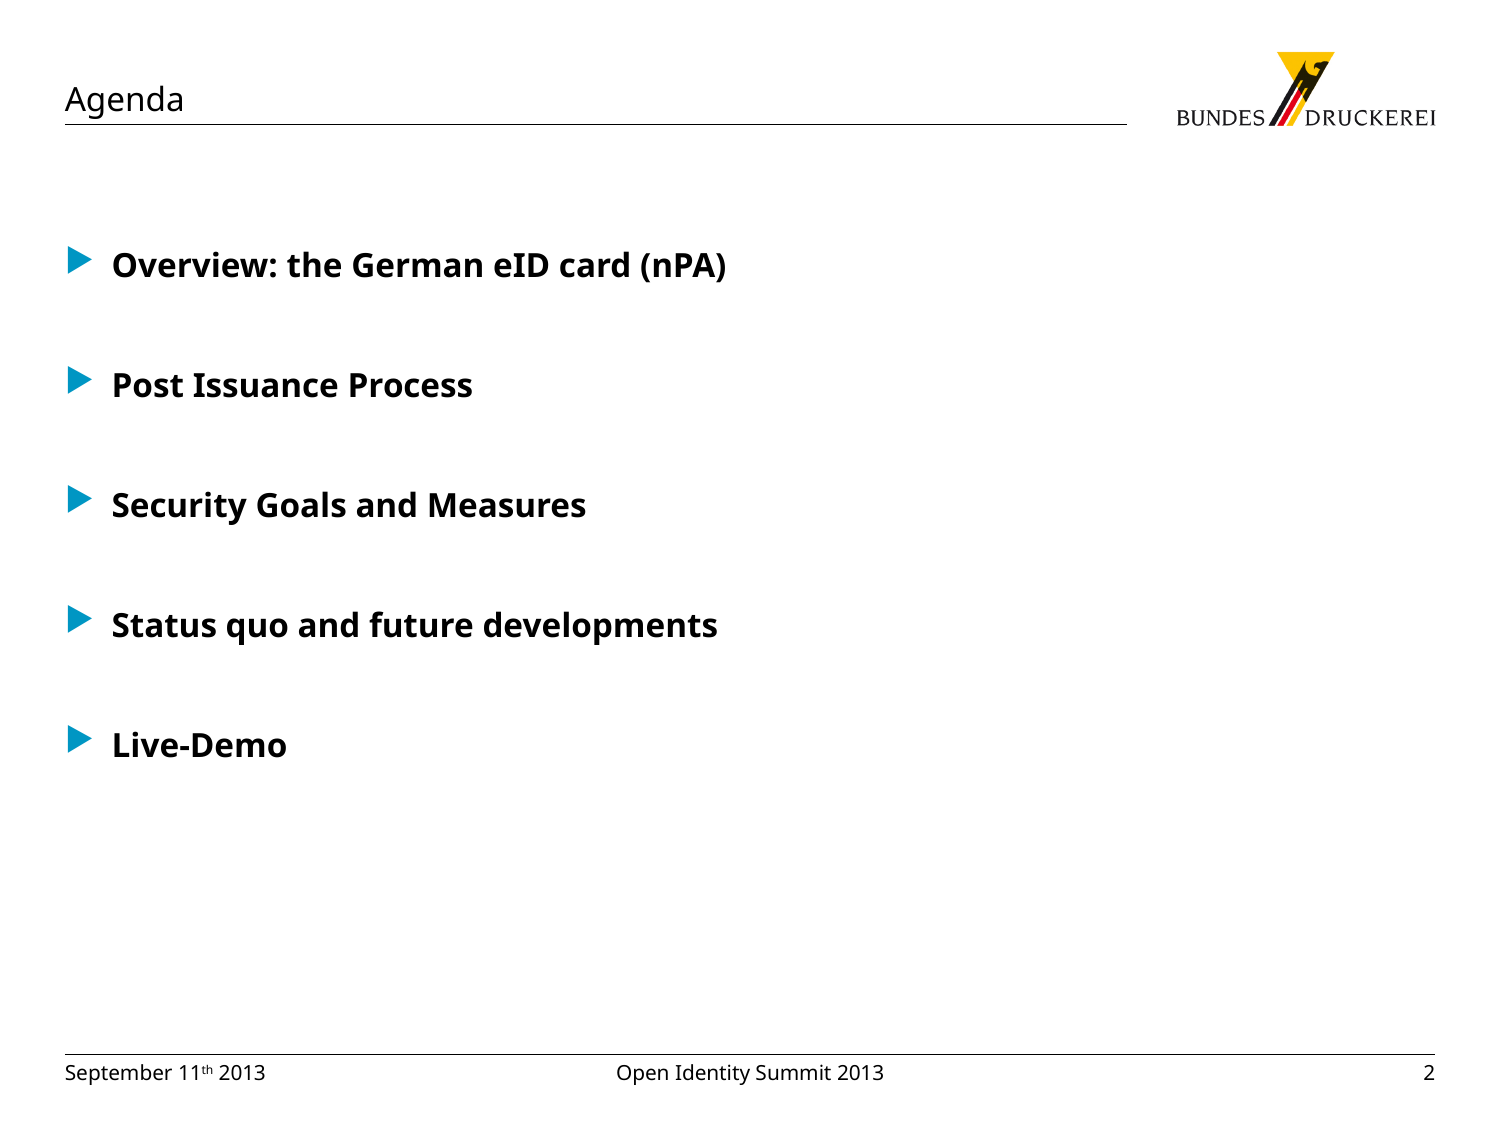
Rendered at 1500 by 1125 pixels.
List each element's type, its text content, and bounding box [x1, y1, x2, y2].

picture [1126, 1, 1486, 176]
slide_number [64, 1059, 361, 1085]
slide_number 2 [1139, 1059, 1436, 1085]
title Agenda [64, 78, 1129, 119]
list Overview: the German eID card (nPA) Post Issuance Process Security Goals and Measures Status quo and future developments Live-Demo [64, 184, 1436, 976]
footer Open Identity Summit 2013 [366, 1059, 1133, 1085]
